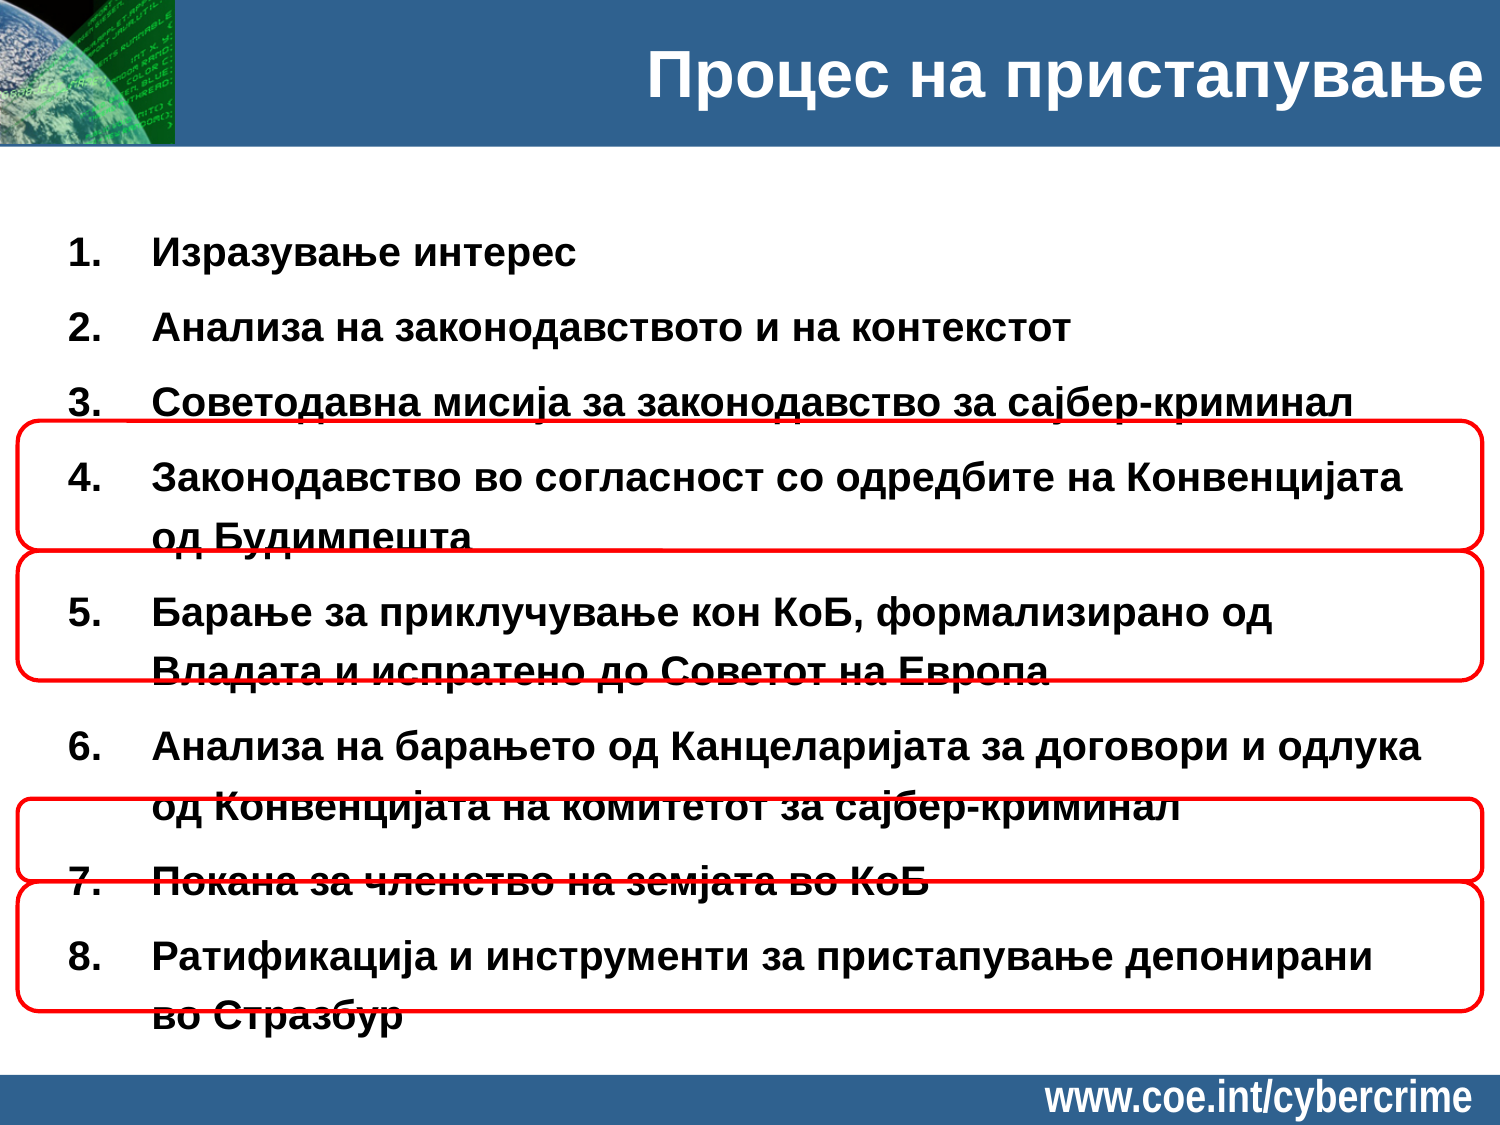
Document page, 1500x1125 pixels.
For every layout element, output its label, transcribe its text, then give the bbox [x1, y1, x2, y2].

text_box Изразување интерес Анализа на законодавството и на контекстот Советодавна мисија за законодавство за сајбер-криминал Законодавство во согласност со одредбите на Конвенцијата од Будимпешта Барање за приклучување кон КоБ, формализирано од Владата и испратено до Советот на Европа Анализа на барањето од Канцеларијата за договори и одлука од Конвенцијата на комитетот за сајбер-криминал Покана за членство на земјата во КоБ Ратификација и инструменти за пристапување депонирани во Стразбур [53, 1014, 1437, 1047]
text_box [15, 796, 1485, 883]
text_box [15, 879, 1485, 1014]
picture [0, 0, 175, 144]
text_box [15, 418, 1485, 551]
text_box [15, 548, 1485, 683]
text_box Процес на пристапување [177, 0, 1500, 149]
text_box www.coe.int/cybercrime [1030, 1059, 1500, 1125]
text_box Изразување интерес Анализа на законодавството и на контекстот Советодавна мисија за законодавство за сајбер-криминал Законодавство во согласност со одредбите на Конвенцијата од Будимпешта Барање за приклучување кон КоБ, формализирано од Владата и испратено до Советот на Европа Анализа на барањето од Канцеларијата за договори и одлука од Конвенцијата на комитетот за сајбер-криминал Покана за членство на земјата во КоБ Ратификација и инструменти за пристапување депонирани во Стразбур [53, 683, 1437, 796]
text_box Изразување интерес Анализа на законодавството и на контекстот Советодавна мисија за законодавство за сајбер-криминал Законодавство во согласност со одредбите на Конвенцијата од Будимпешта Барање за приклучување кон КоБ, формализирано од Владата и испратено до Советот на Европа Анализа на барањето од Канцеларијата за договори и одлука од Конвенцијата на комитетот за сајбер-криминал Покана за членство на земјата во КоБ Ратификација и инструменти за пристапување депонирани во Стразбур [53, 208, 1437, 418]
text_box [0, 1073, 1030, 1125]
